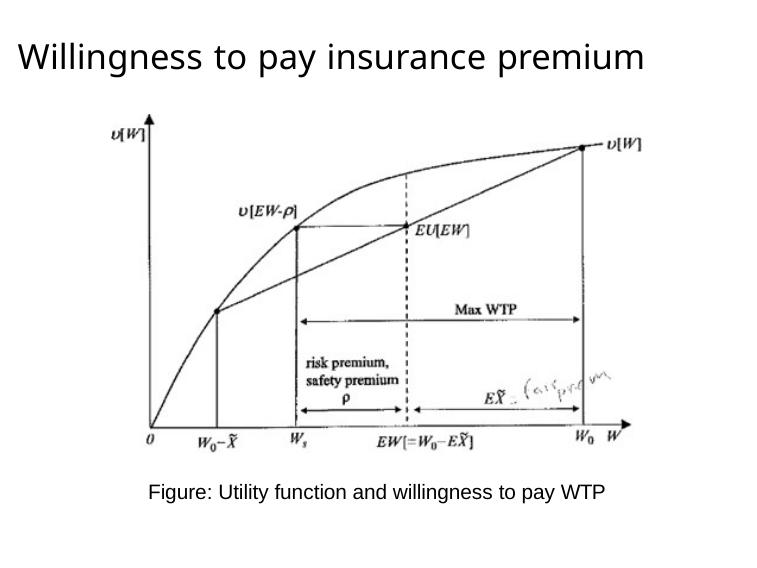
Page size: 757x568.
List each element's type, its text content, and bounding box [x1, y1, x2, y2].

title Willingness to pay insurance premium [0, 0, 756, 103]
text_box Figure: Utility function and willingness to pay WTP [146, 476, 610, 504]
picture [111, 114, 642, 453]
